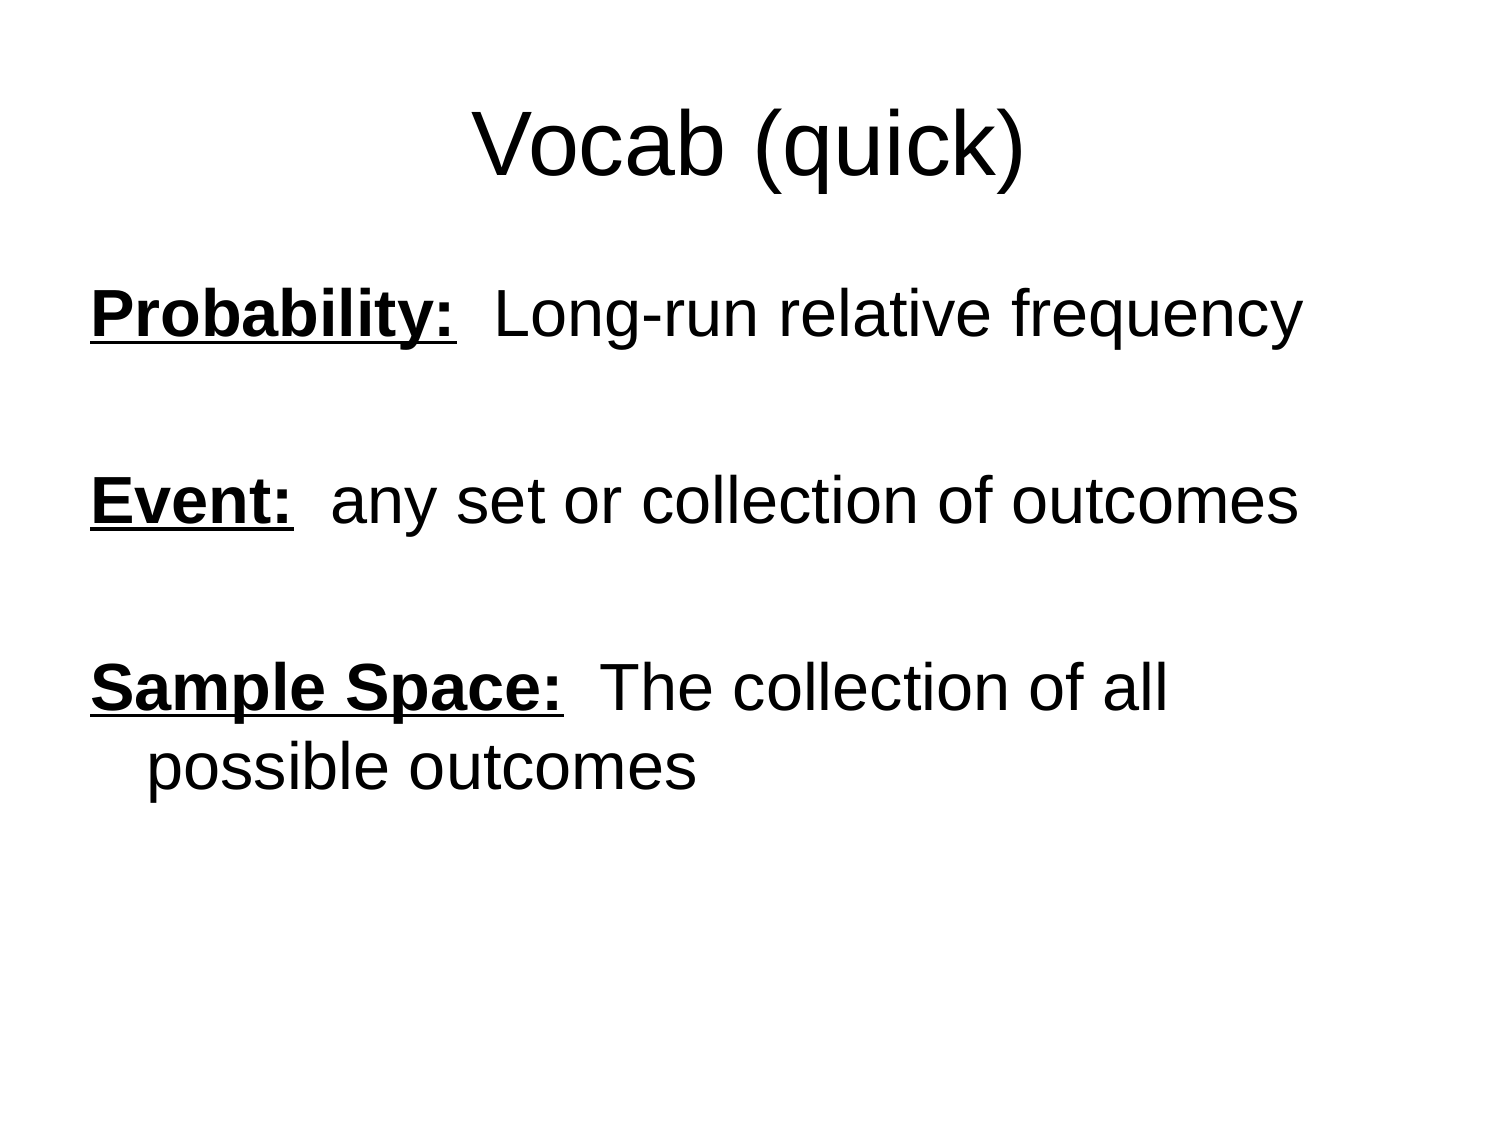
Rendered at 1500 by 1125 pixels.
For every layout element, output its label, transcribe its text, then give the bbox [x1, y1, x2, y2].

list Probability: Long-run relative frequency Event: any set or collection of outcomes Sample Space: The collection of all possible outcomes [74, 262, 1426, 1006]
title Vocab (quick) [74, 44, 1426, 233]
